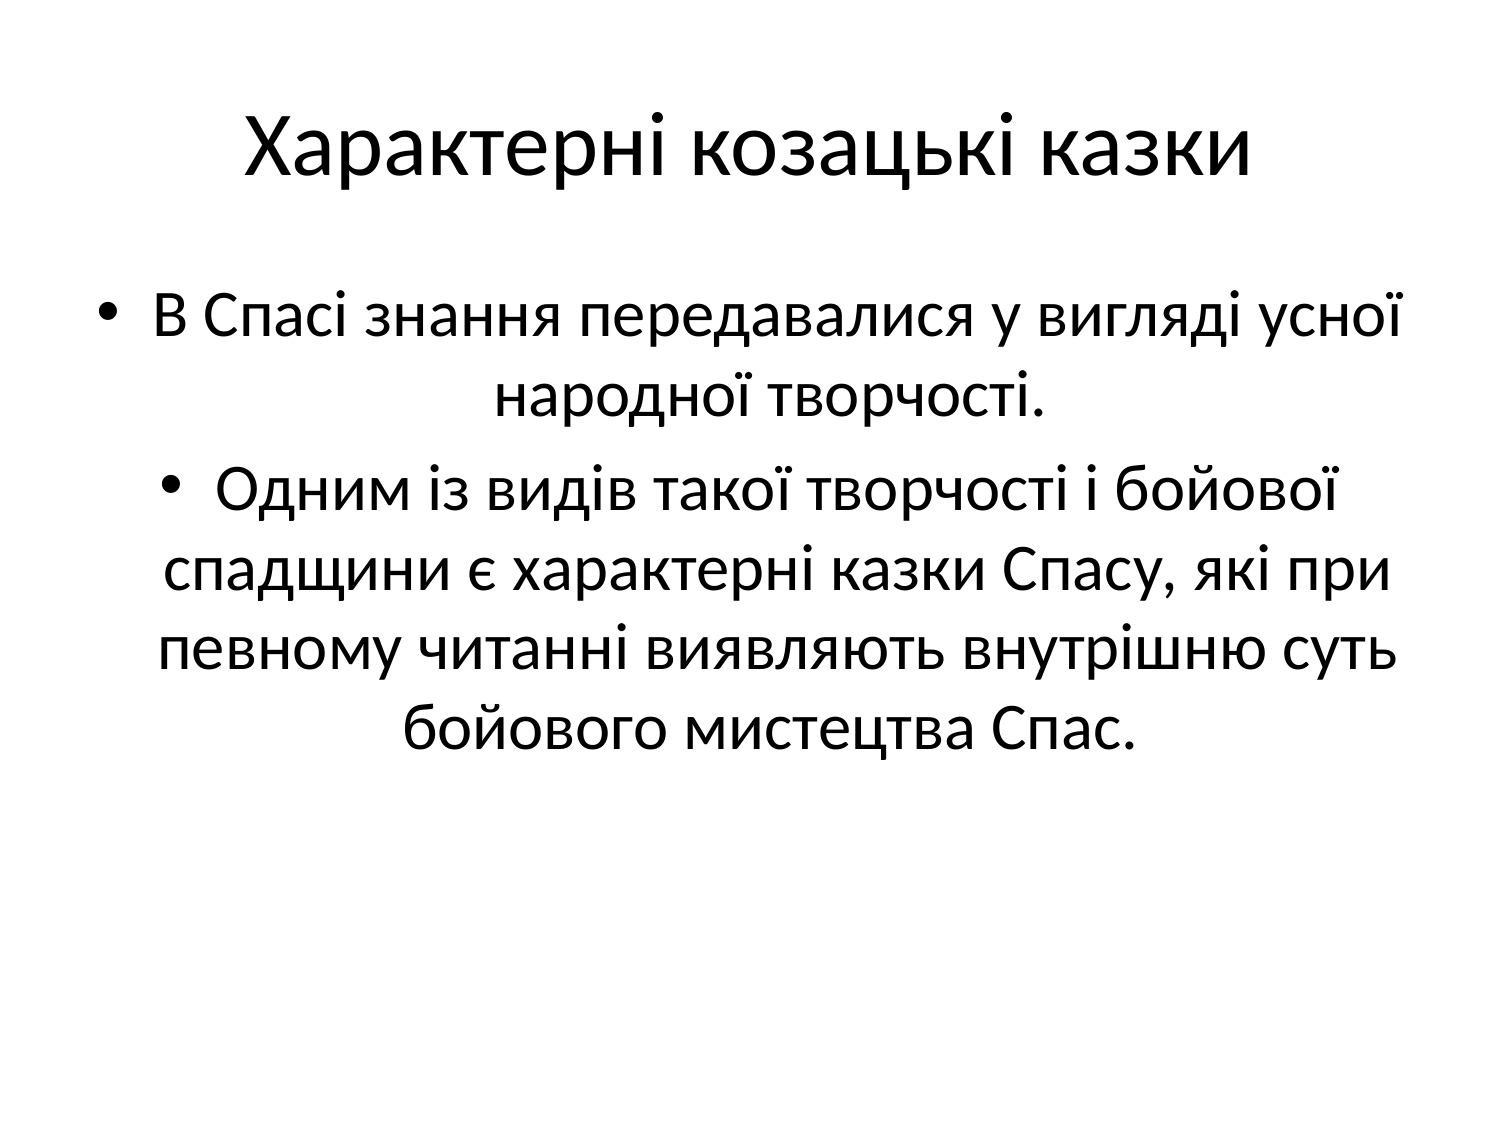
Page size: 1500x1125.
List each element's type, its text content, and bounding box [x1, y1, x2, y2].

title Характерні козацькі казки [75, 45, 1425, 233]
list В Спасі знання передавалися у вигляді усної народної творчості. Одним із видів такої творчості і бойової спадщини є характерні казки Спасу, які при певному читанні виявляють внутрішню суть бойового мистецтва Спас. [75, 262, 1425, 1005]
